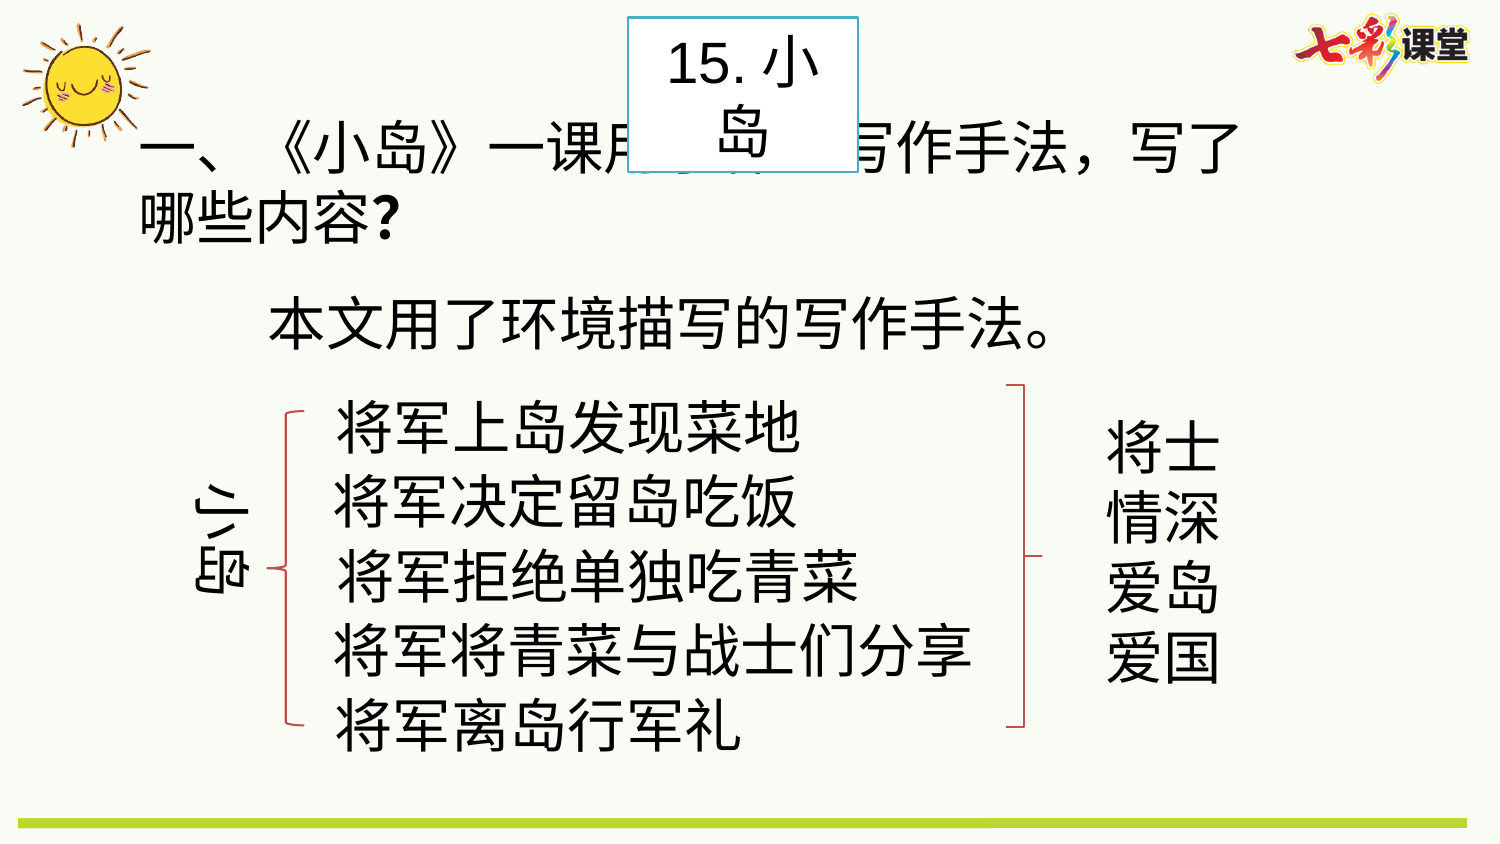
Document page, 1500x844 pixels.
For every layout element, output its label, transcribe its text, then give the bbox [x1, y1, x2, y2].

text_box 将士情深 爱岛爱国 [1091, 403, 1295, 699]
text_box [1005, 692, 1025, 728]
text_box 将军将青菜与战士们分享 [318, 607, 1091, 692]
text_box 将军拒绝单独吃青菜 [321, 532, 876, 607]
text_box 15.小岛 [627, 16, 859, 173]
text_box 将军离岛行军礼 [319, 681, 960, 767]
text_box 小岛 [164, 467, 266, 601]
text_box 本文用了环境描写的写作手法。 [253, 279, 1213, 364]
text_box [266, 410, 305, 727]
picture [1291, 9, 1472, 87]
text_box 一、《小岛》一课用了什么写作手法，写了哪些内容？ [123, 103, 1317, 259]
picture [0, 0, 173, 172]
text_box 将军决定留岛吃饭 [318, 457, 826, 543]
text_box [1005, 384, 1043, 607]
picture [18, 771, 1467, 844]
text_box 将军上岛发现菜地 [320, 383, 817, 457]
